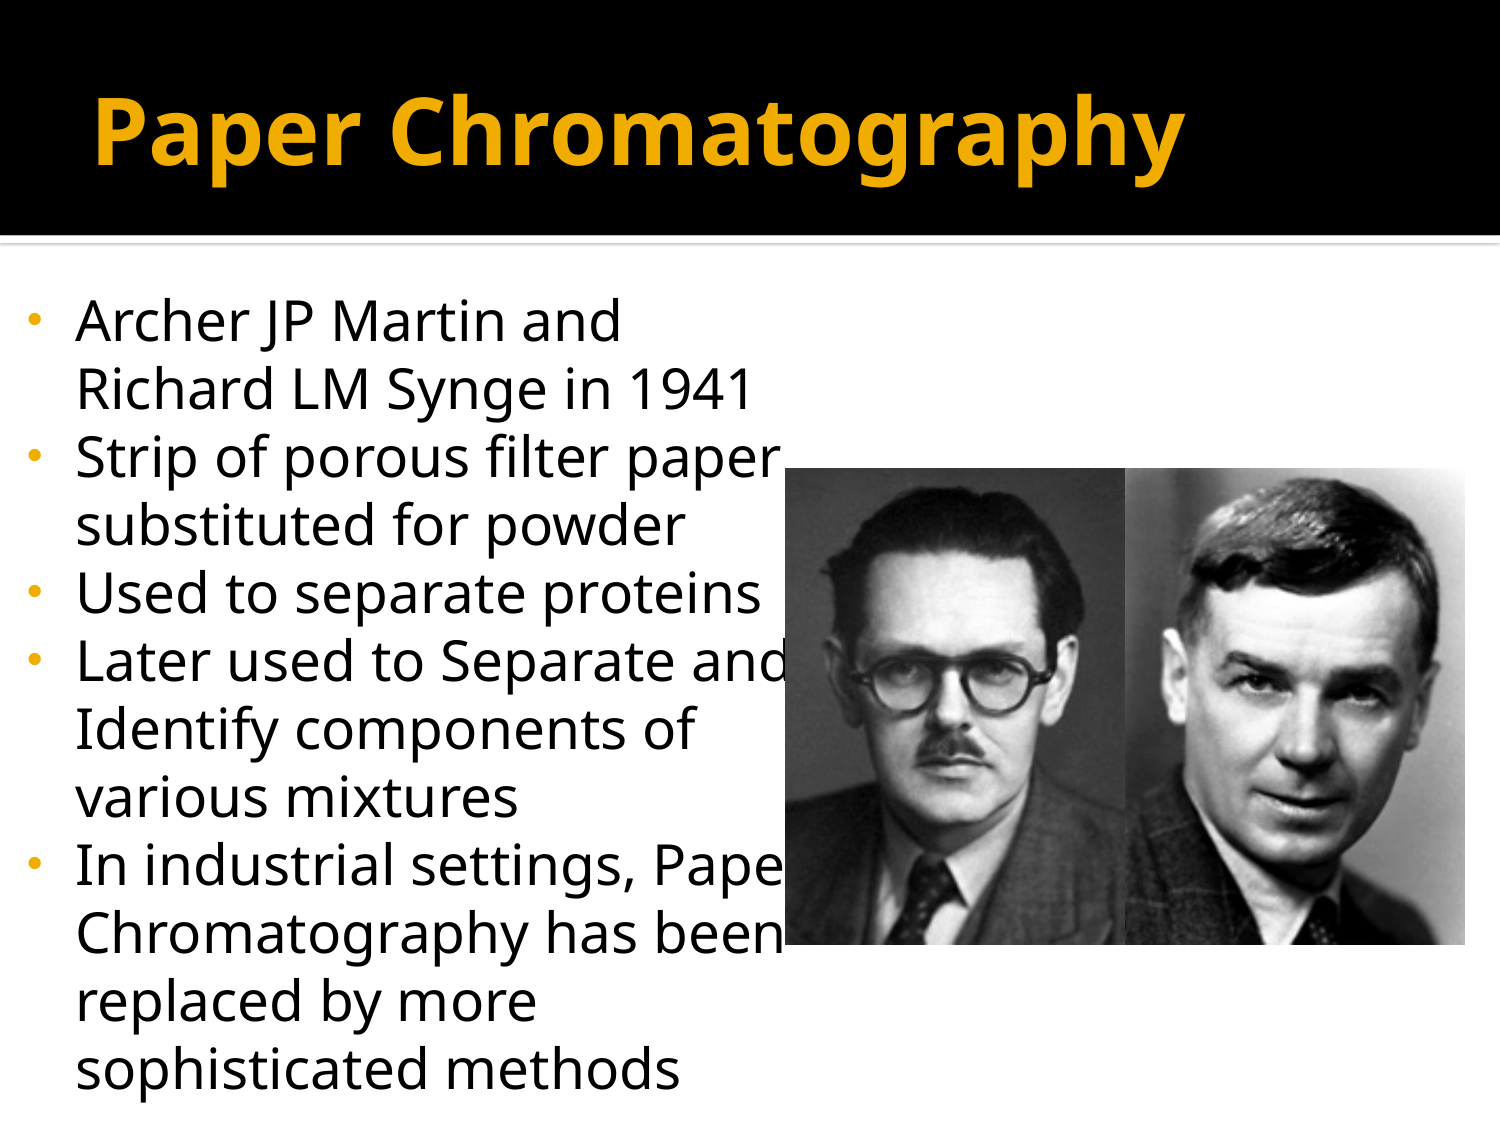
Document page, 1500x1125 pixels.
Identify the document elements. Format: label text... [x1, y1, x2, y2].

list Archer JP Martin and Richard LM Synge in 1941 Strip of porous filter paper substituted for powder Used to separate proteins Later used to Separate and Identify components of various mixtures In industrial settings, Paper Chromatography has been replaced by more sophisticated methods [0, 269, 832, 1125]
picture [785, 468, 1465, 945]
title Paper Chromatography [75, 25, 1425, 231]
